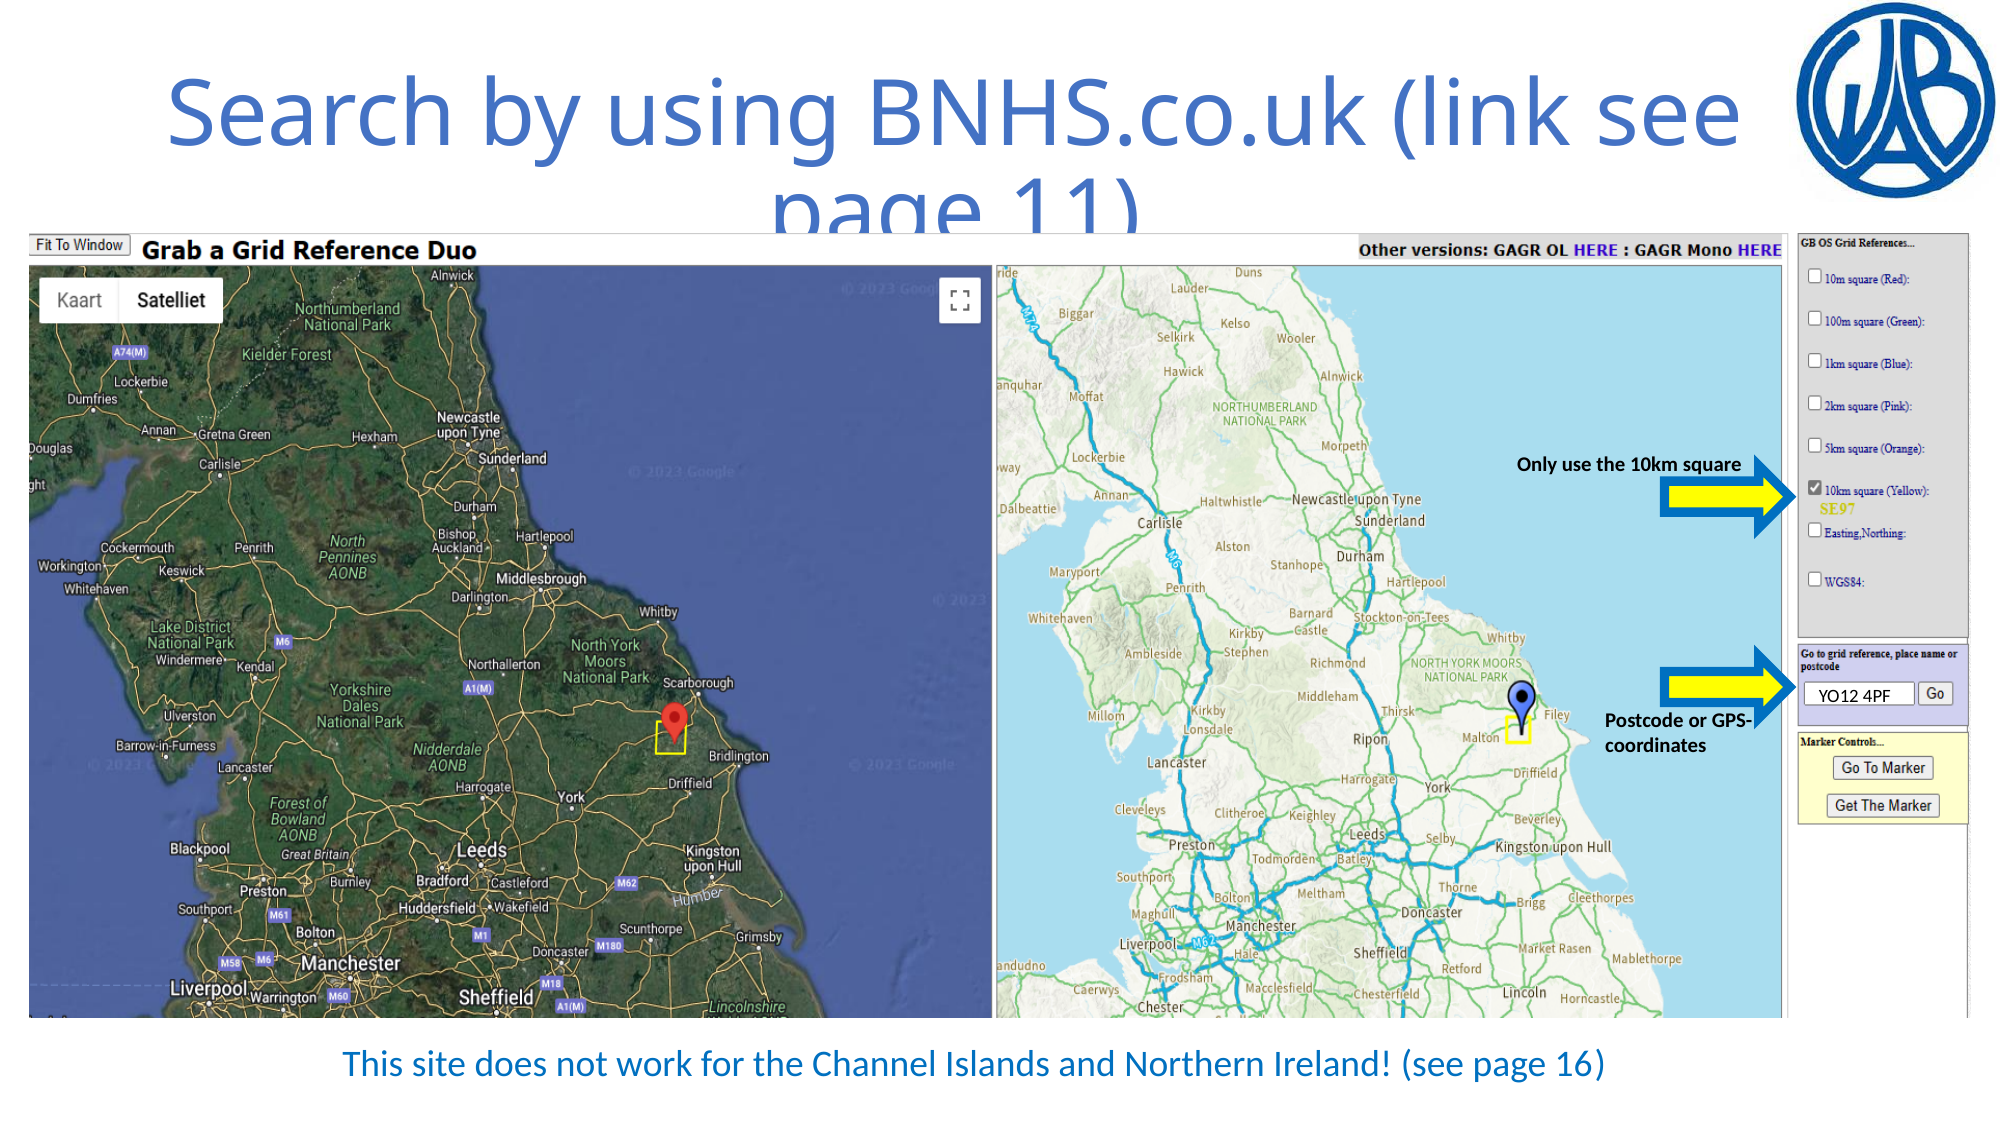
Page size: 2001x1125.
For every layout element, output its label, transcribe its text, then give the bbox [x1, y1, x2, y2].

text_box This site does not work for the Channel Islands and Northern Ireland! (see page 16) [327, 1031, 1630, 1091]
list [29, 233, 1971, 1018]
picture [1789, 0, 2000, 202]
title Search by using BNHS.co.uk (link see page 11) [84, 56, 1826, 233]
